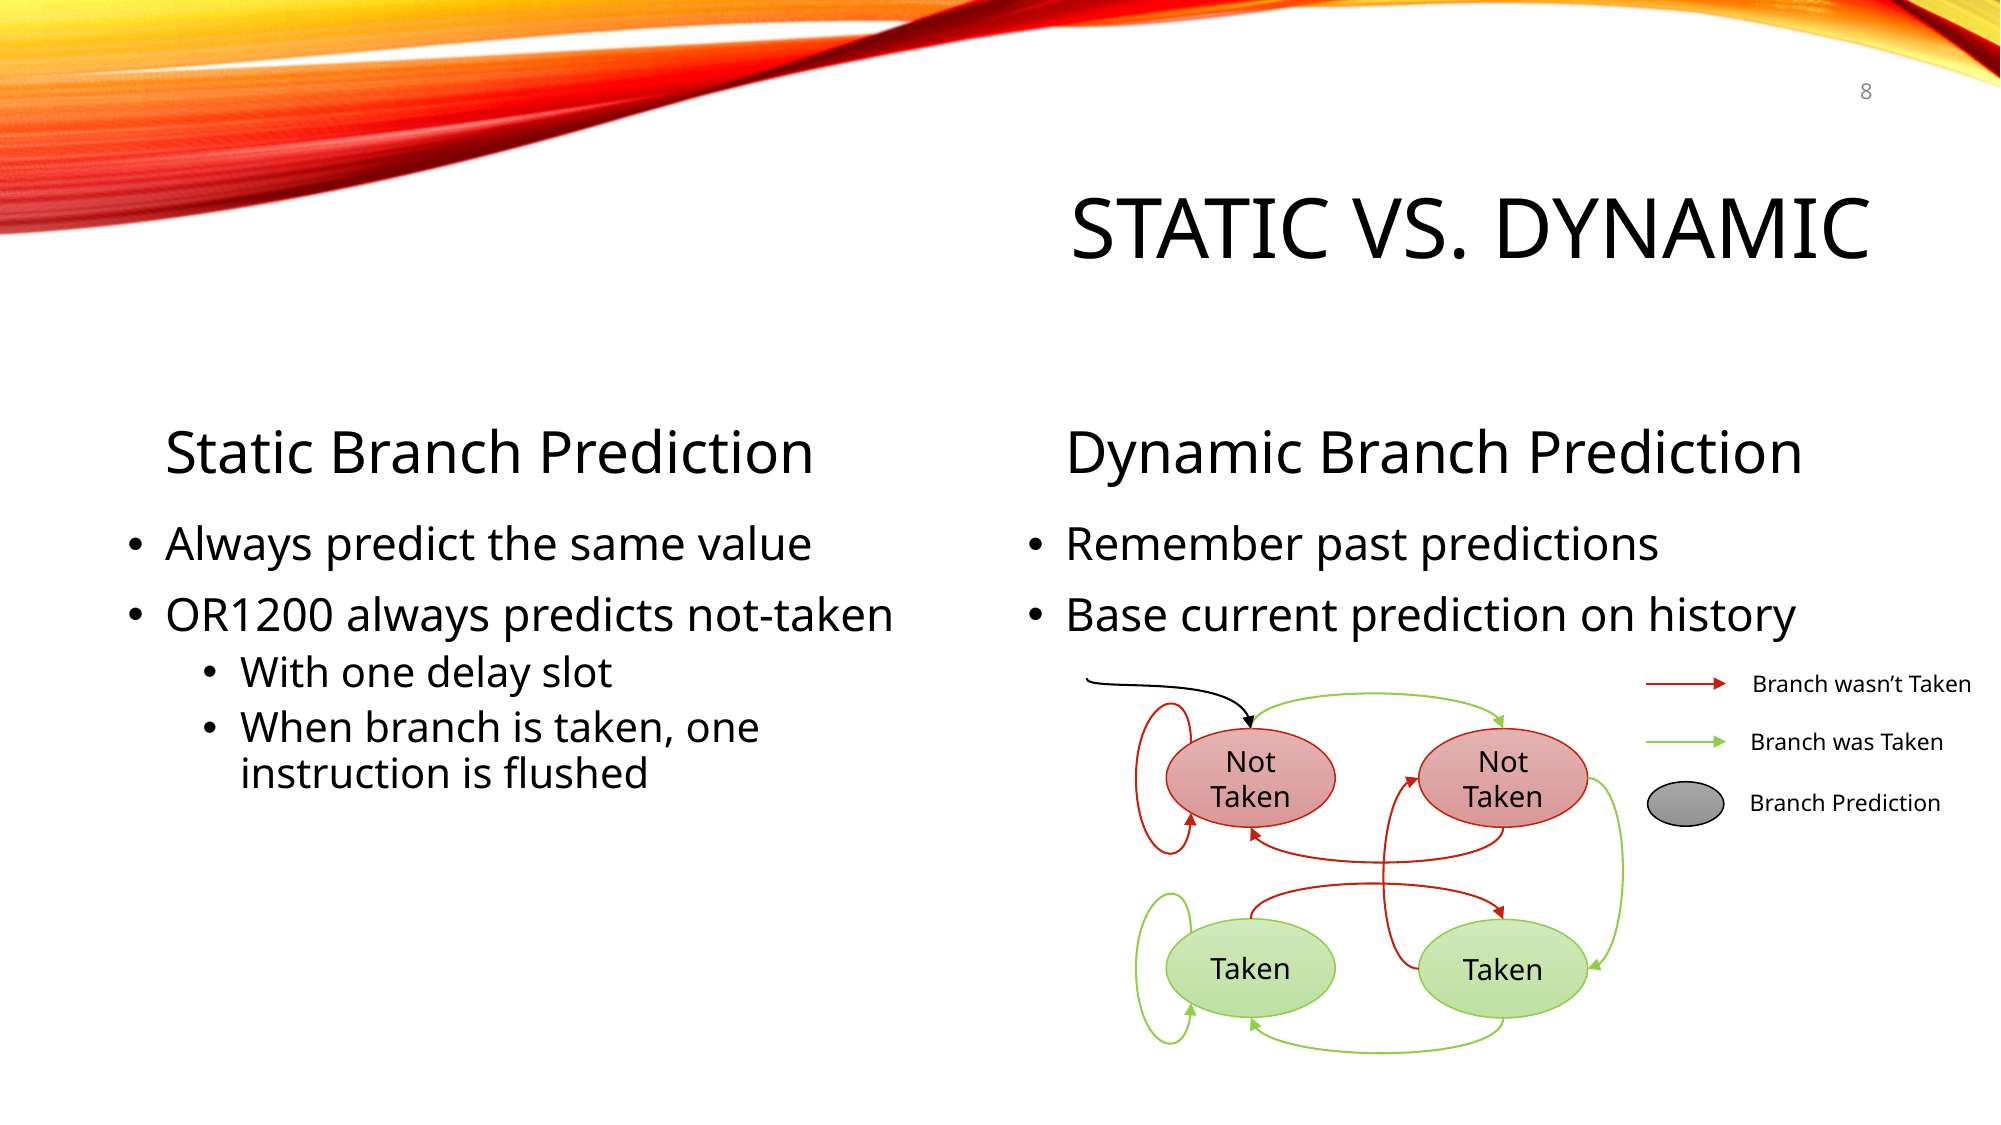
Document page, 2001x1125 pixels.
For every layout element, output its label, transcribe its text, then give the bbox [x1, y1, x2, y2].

title Static vs. Dynamic [474, 125, 1888, 338]
slide_number 8 [1437, 62, 1888, 123]
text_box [1086, 678, 1591, 1019]
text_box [1646, 661, 1995, 827]
list Static Branch Prediction [150, 358, 984, 494]
list Always predict the same value OR1200 always predicts not-taken With one delay slot When branch is taken, one instruction is flushed [112, 513, 984, 1021]
list Remember past predictions Base current prediction on history [1012, 513, 1888, 1021]
list Dynamic Branch Prediction [1050, 358, 1888, 494]
picture [0, 0, 2000, 237]
